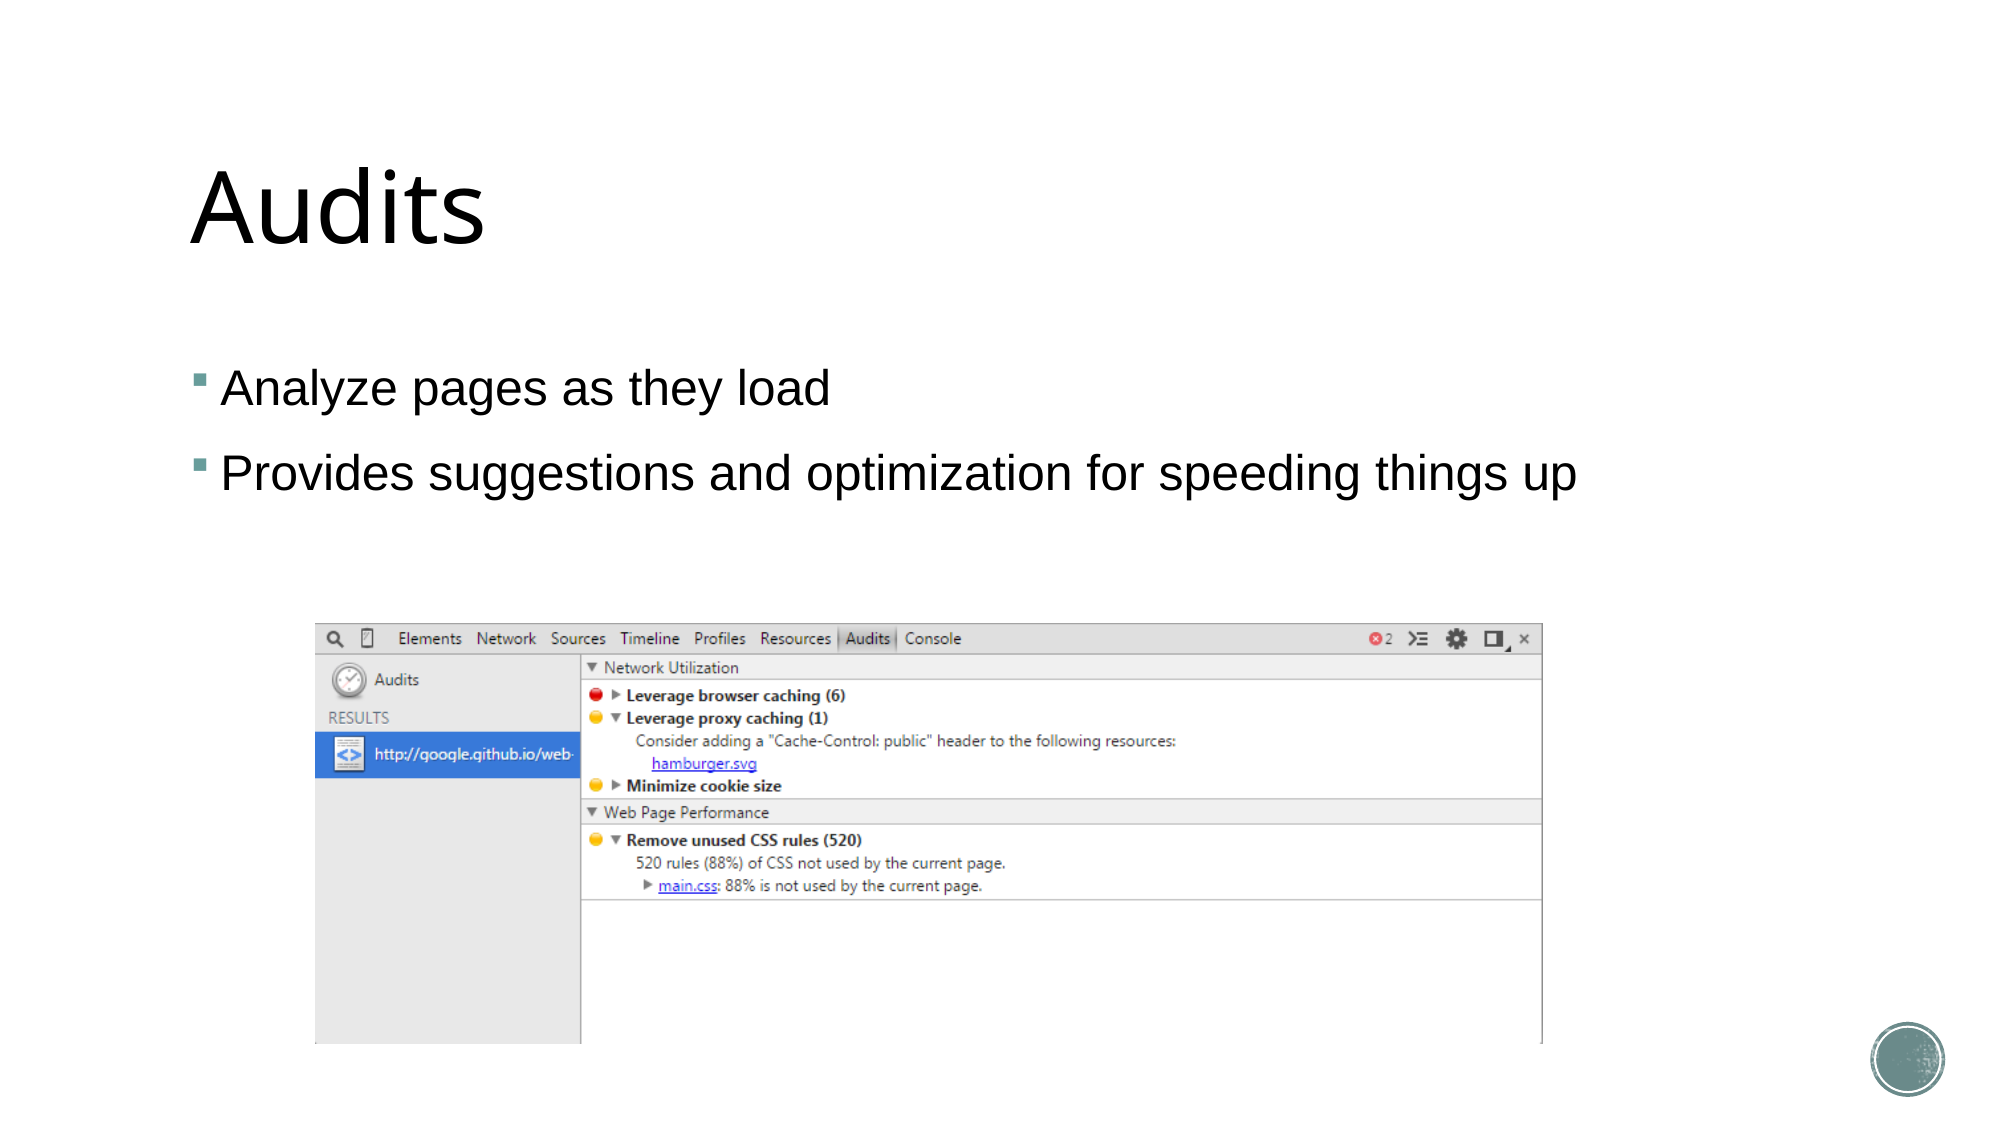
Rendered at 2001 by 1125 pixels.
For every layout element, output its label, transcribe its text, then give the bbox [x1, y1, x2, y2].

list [316, 625, 1543, 1040]
text_box Analyze pages as they load Provides suggestions and optimization for speeding things up [175, 347, 1826, 1013]
title Audits [175, 79, 1826, 344]
